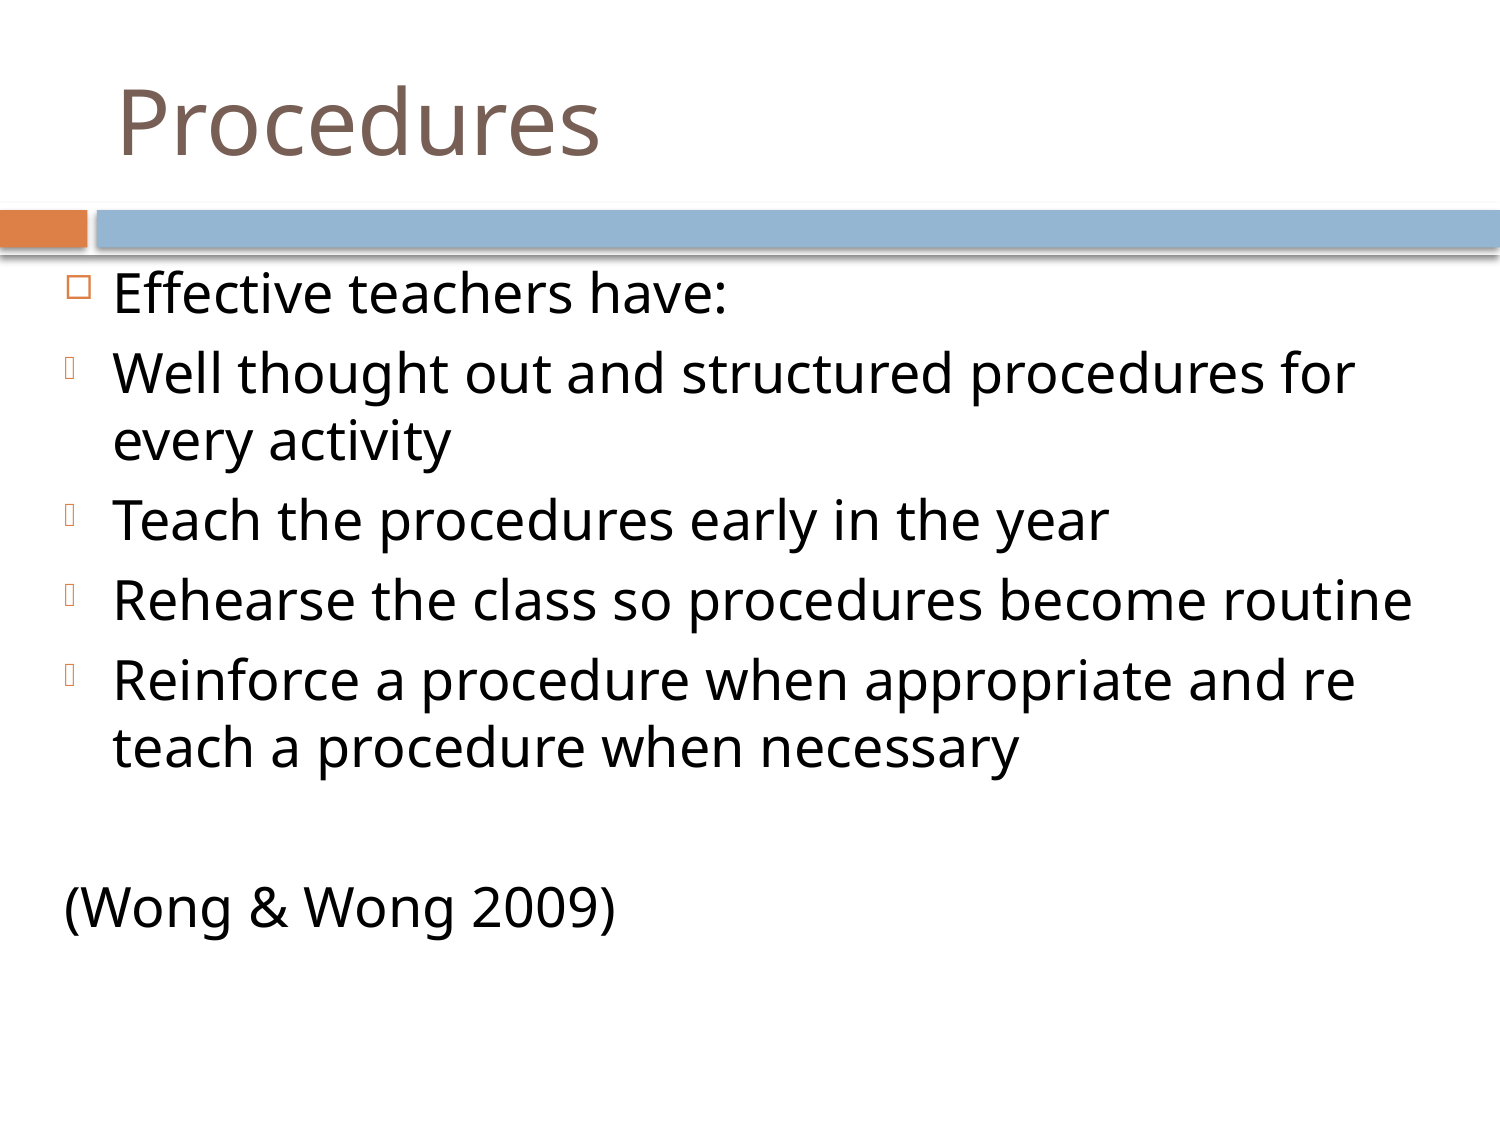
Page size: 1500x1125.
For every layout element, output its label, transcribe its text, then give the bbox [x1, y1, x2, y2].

list Effective teachers have: Well thought out and structured procedures for every activity Teach the procedures early in the year Rehearse the class so procedures become routine Reinforce a procedure when appropriate and re teach a procedure when necessary (Wong & Wong 2009) [49, 250, 1445, 1001]
title Procedures [100, 37, 1438, 200]
